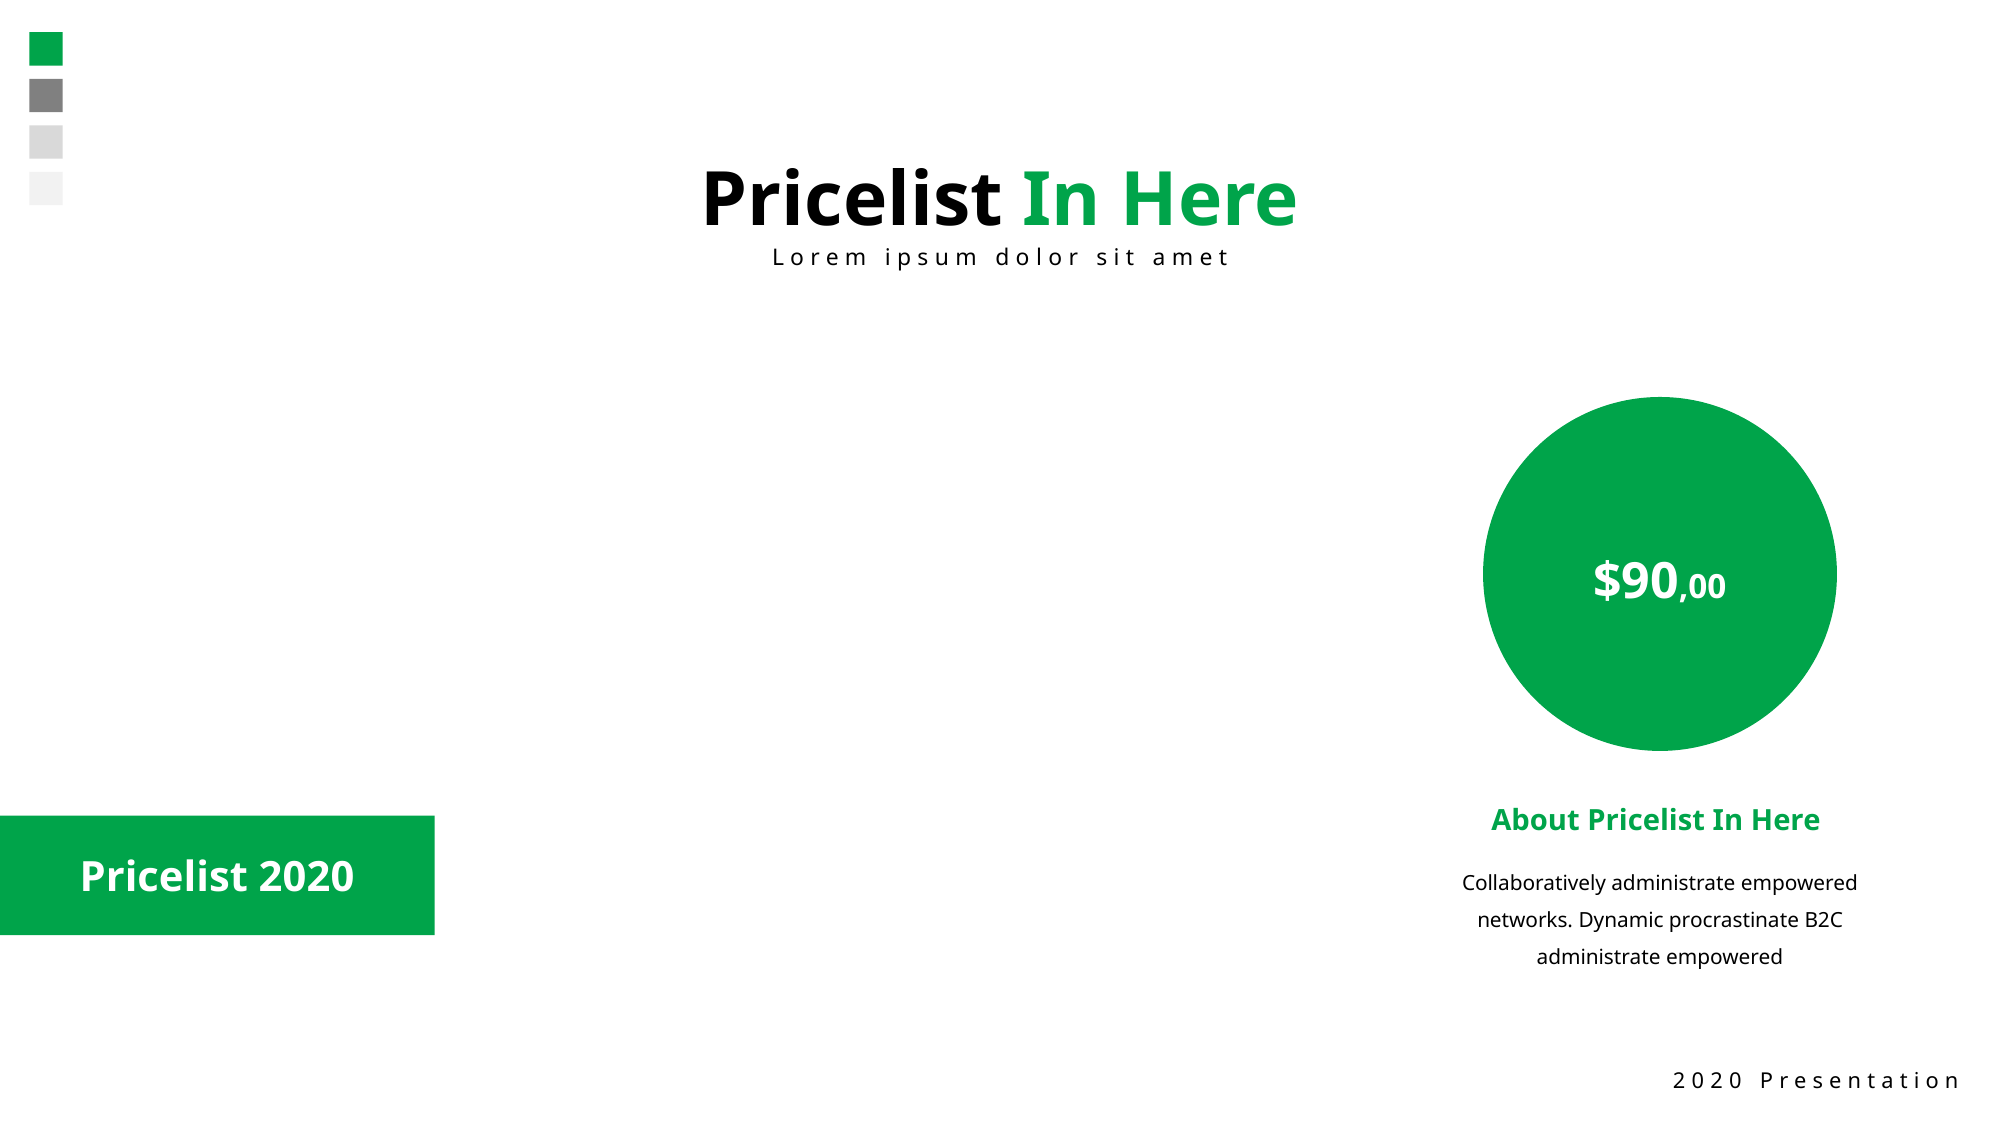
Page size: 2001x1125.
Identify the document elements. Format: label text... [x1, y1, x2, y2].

text_box [1482, 395, 1839, 752]
text_box Collaboratively administrate empowered networks. Dynamic procrastinate B2C administrate empowered [1457, 856, 1863, 969]
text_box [581, 142, 1419, 279]
text_box About Pricelist In Here [1457, 801, 1863, 837]
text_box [29, 32, 63, 206]
picture [0, 359, 1404, 1125]
text_box $90,00 [1526, 548, 1794, 609]
text_box 2020 Presentation [1599, 1059, 1974, 1101]
